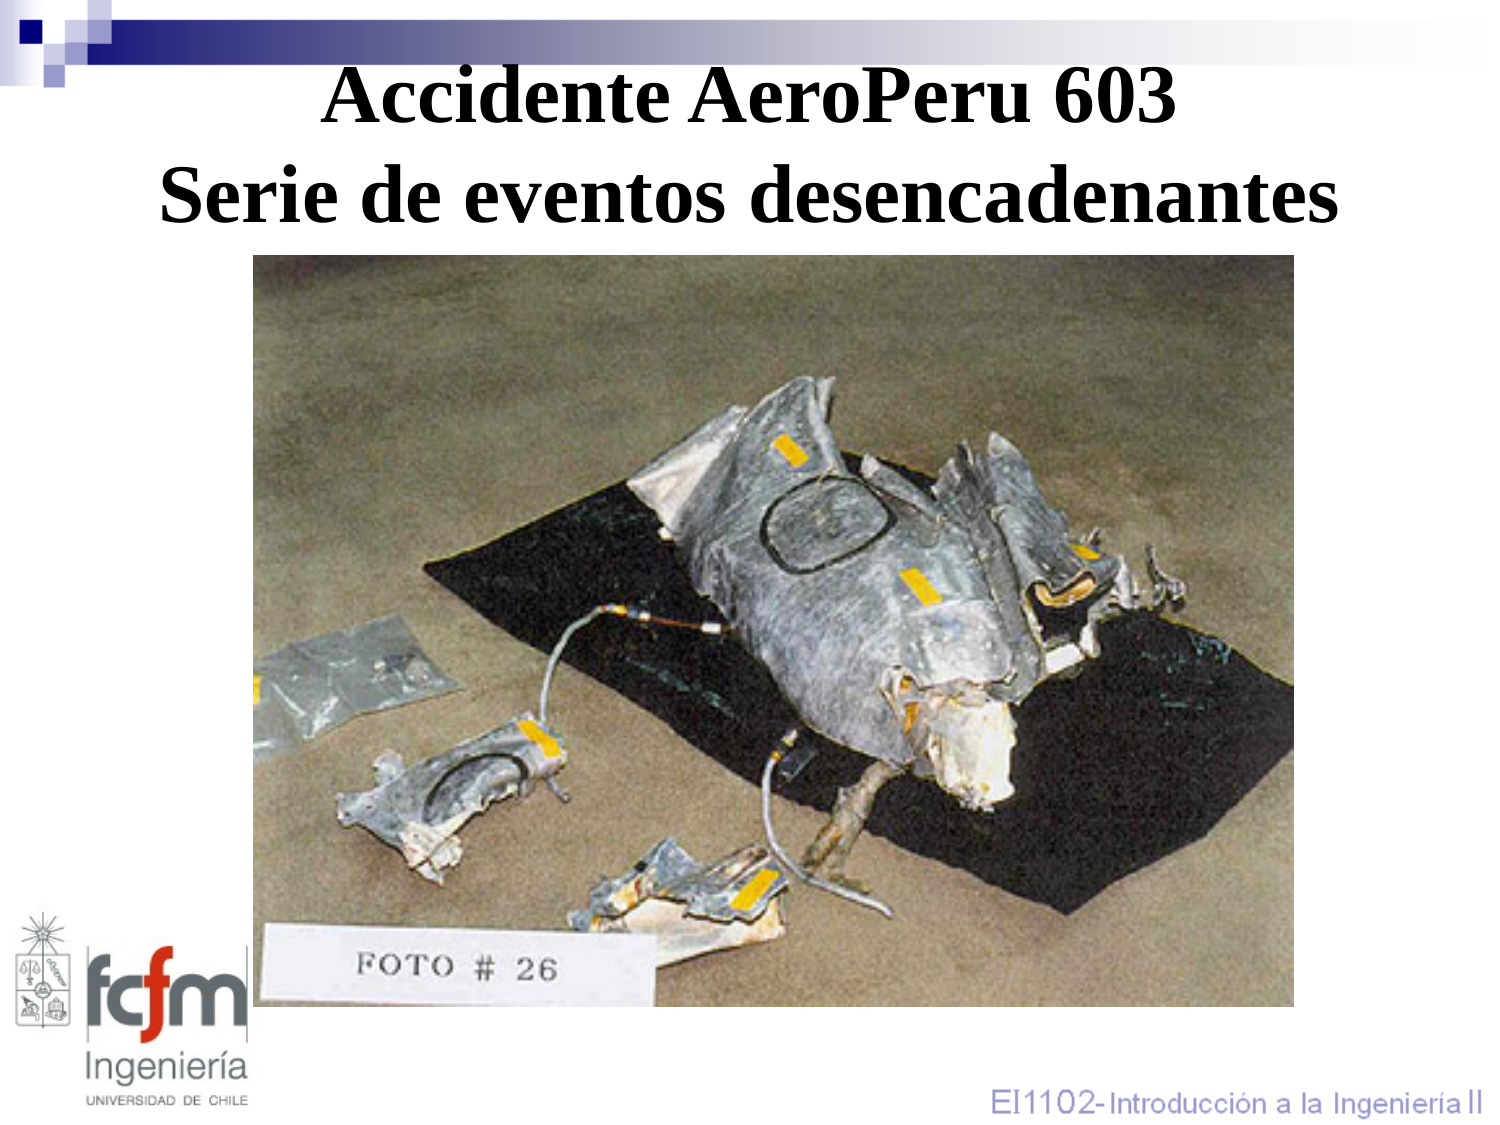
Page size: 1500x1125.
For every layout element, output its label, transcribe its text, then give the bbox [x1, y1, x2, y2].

picture [0, 0, 1500, 1125]
title Accidente AeroPeru 603 Serie de eventos desencadenantes [74, 44, 1426, 233]
